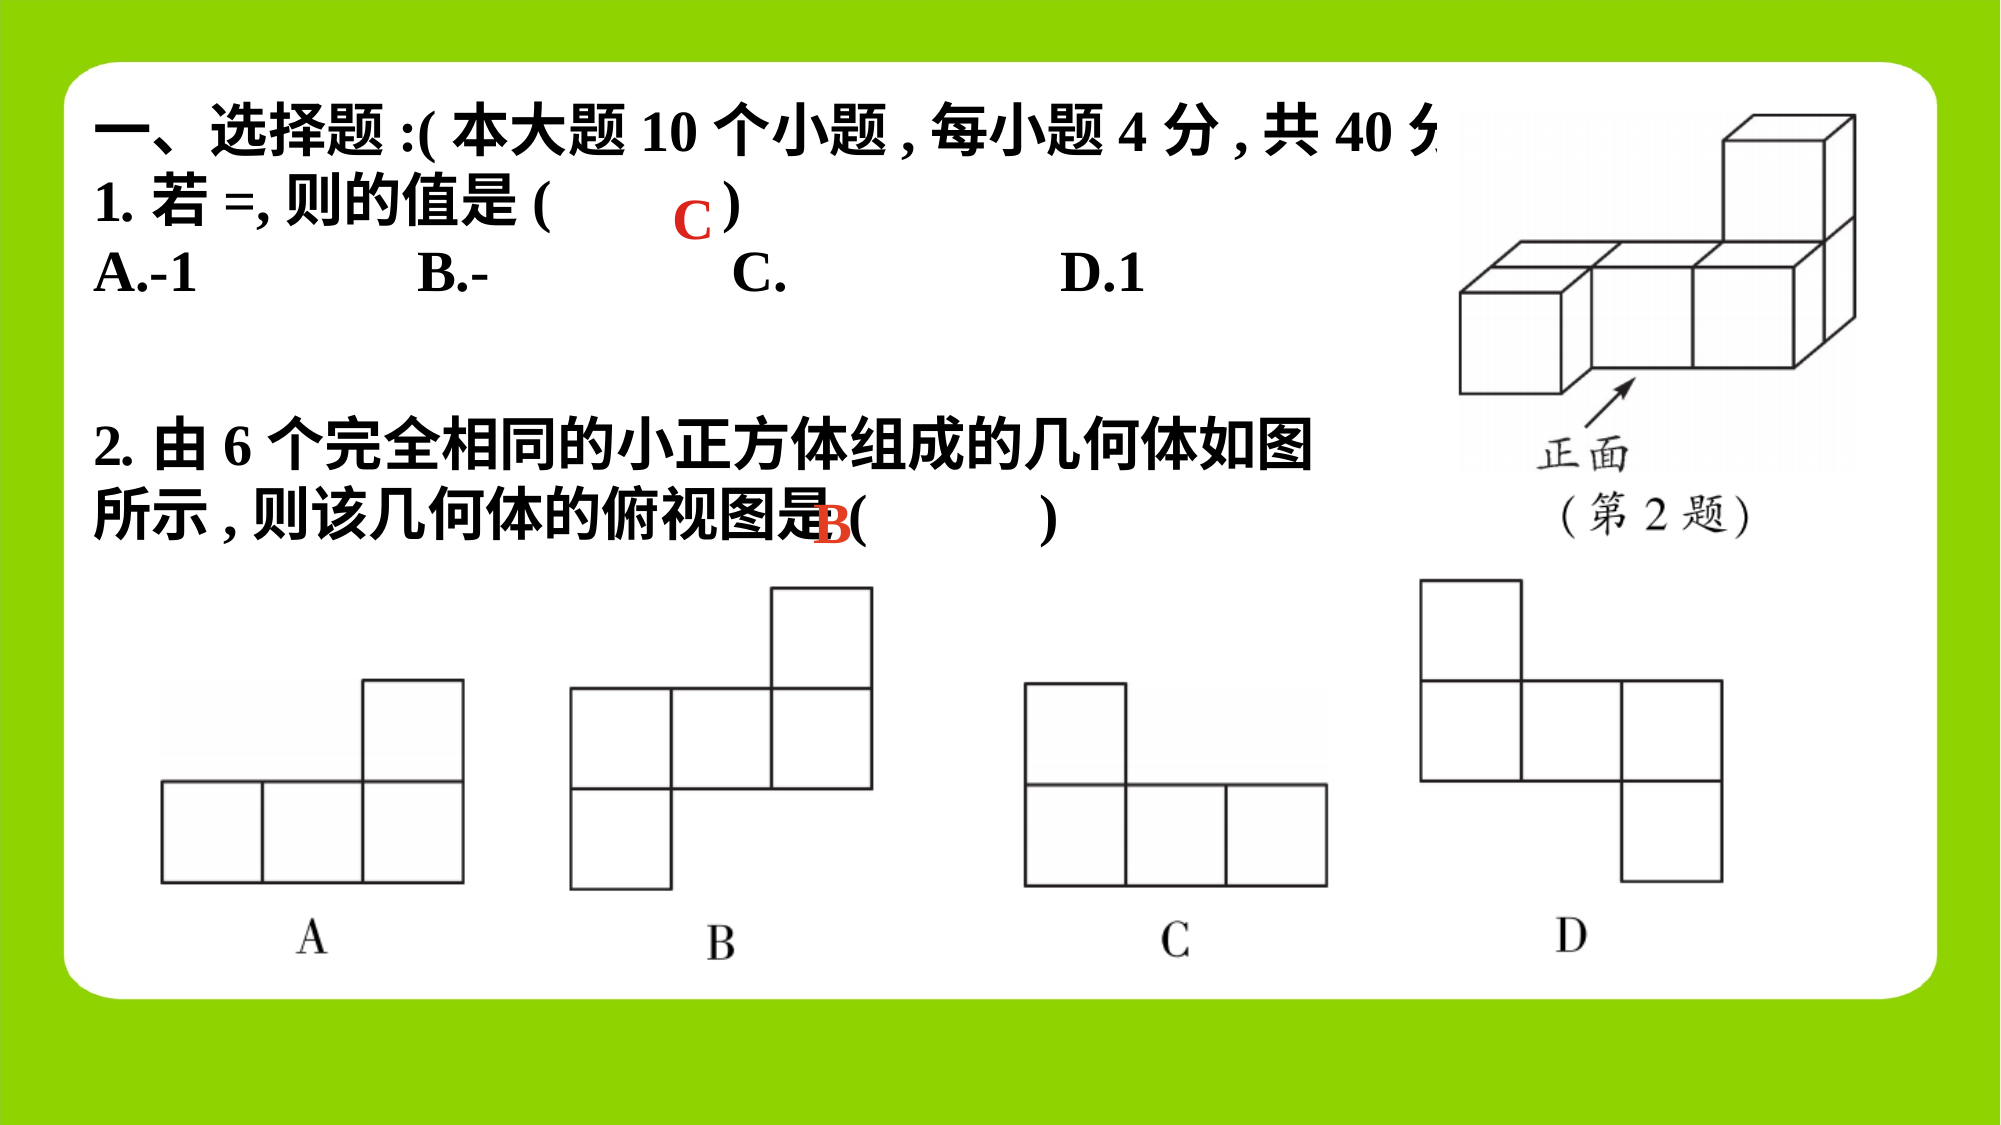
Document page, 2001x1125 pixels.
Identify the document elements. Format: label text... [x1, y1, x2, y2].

text_box C [657, 173, 752, 259]
picture [0, 0, 2001, 1125]
text_box B [799, 477, 883, 563]
text_box 2.由6个完全相同的小正方体组成的几何体如图所示,则该几何体的俯视图是( ) [78, 399, 1384, 555]
